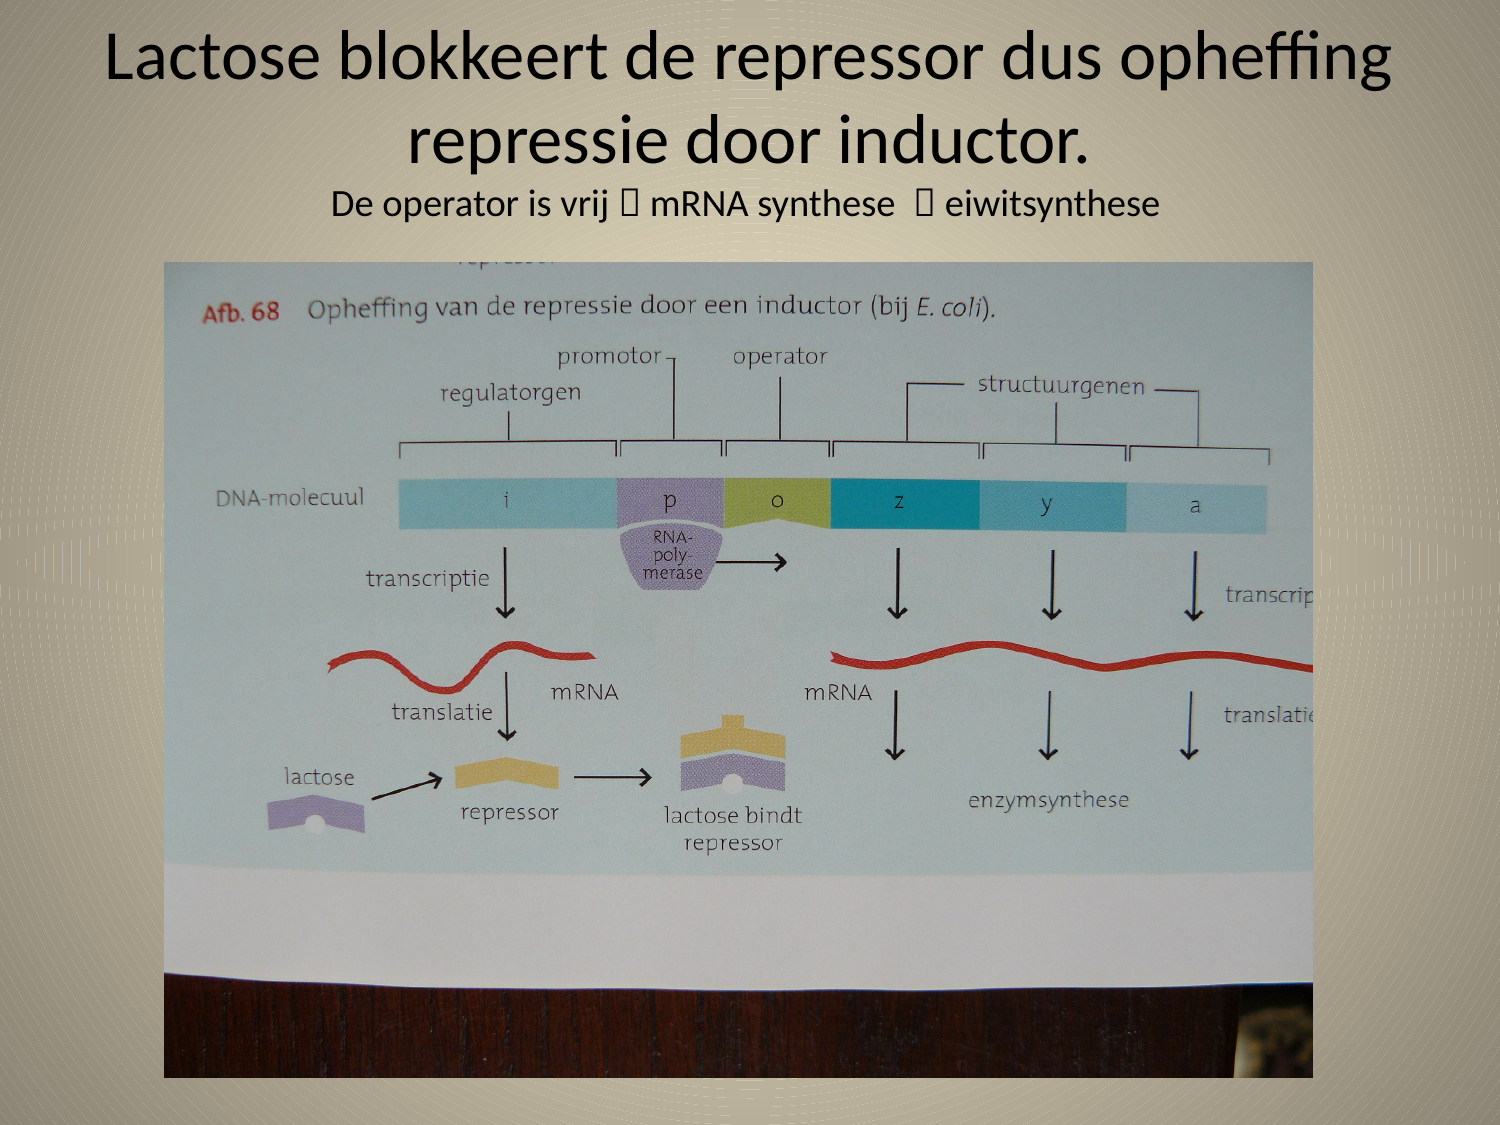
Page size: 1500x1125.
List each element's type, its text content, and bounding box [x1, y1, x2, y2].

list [163, 262, 1313, 1079]
title Lactose blokkeert de repressor dus opheffing repressie door inductor. De operator is vrij  mRNA synthese  eiwitsynthese [0, 0, 1500, 233]
